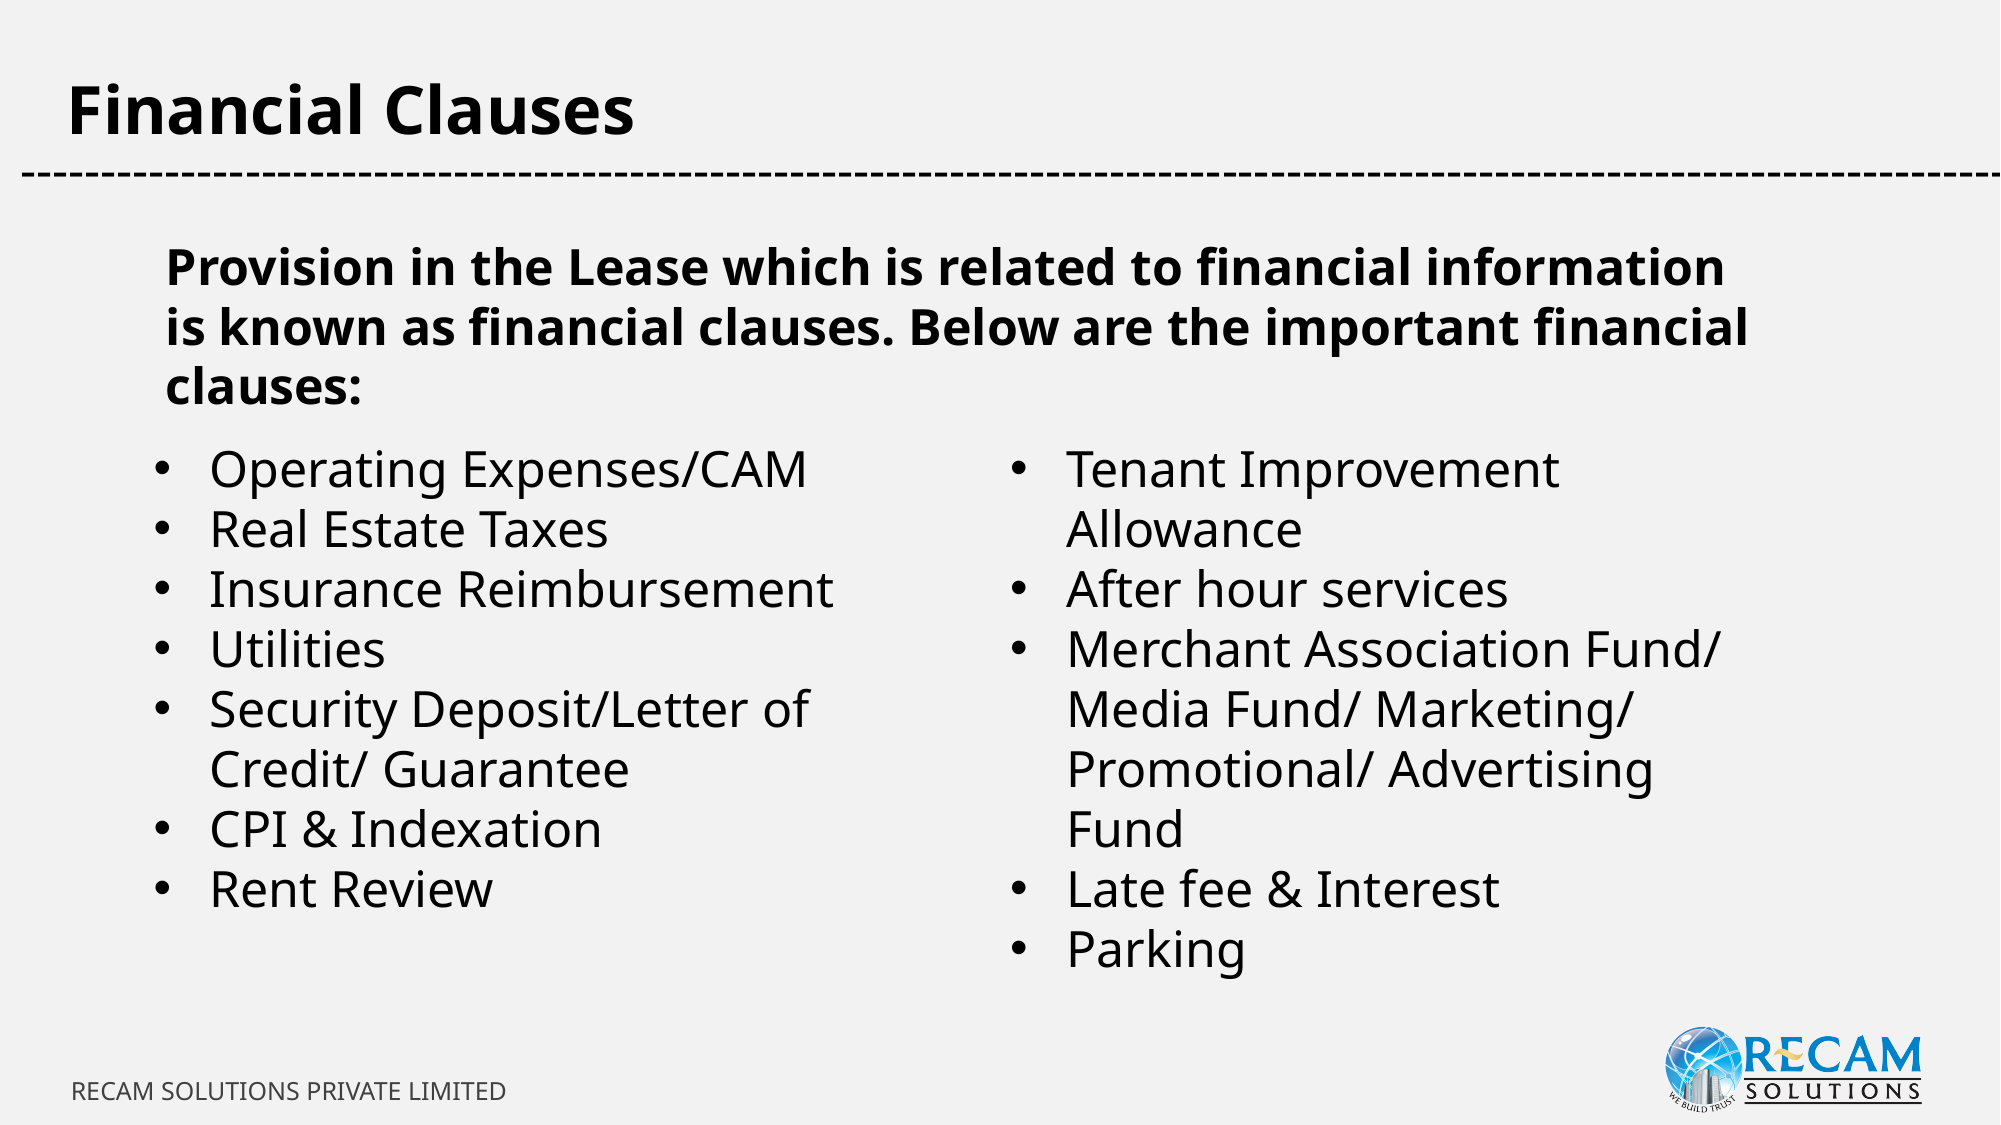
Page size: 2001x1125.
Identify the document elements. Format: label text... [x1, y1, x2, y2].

text_box Financial Clauses [51, 60, 1311, 131]
text_box Provision in the Lease which is related to financial information is known as financial clauses. Below are the important financial clauses: [151, 227, 1782, 483]
text_box ----------------------------------------------------------------------------------------------------------------------------- [6, 131, 2000, 207]
footer RECAM SOLUTIONS PRIVATE LIMITED [70, 1073, 971, 1107]
text_box Operating Expenses/CAM Real Estate Taxes Insurance Reimbursement Utilities Security Deposit/Letter of Credit/ Guarantee CPI & Indexation Rent Review [138, 429, 971, 925]
text_box Tenant Improvement Allowance After hour services Merchant Association Fund/ Media Fund/ Marketing/ Promotional/ Advertising Fund Late fee & Interest Parking [995, 483, 1782, 985]
picture [1652, 1014, 1935, 1125]
